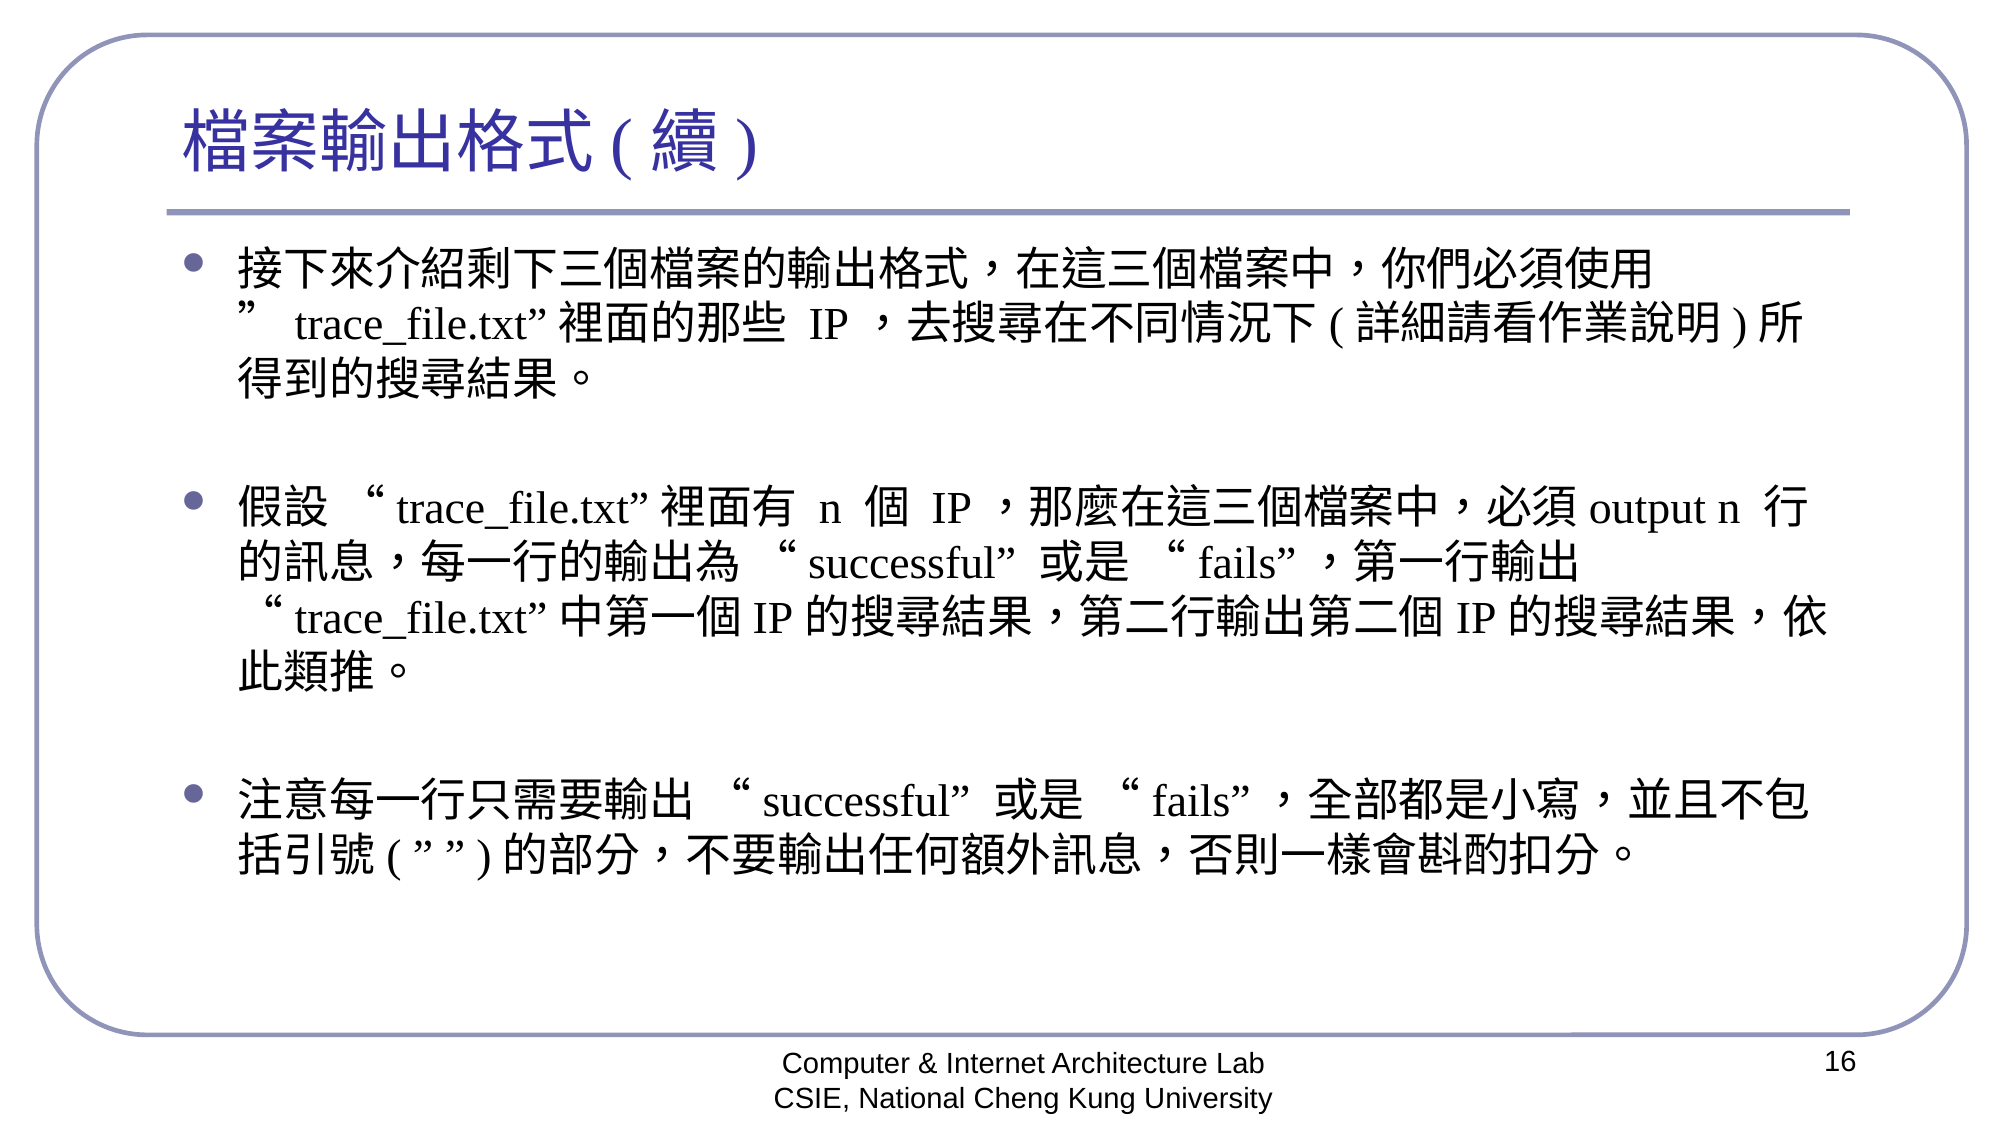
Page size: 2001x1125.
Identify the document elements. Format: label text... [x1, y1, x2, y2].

title 檔案輸出格式(續) [166, 89, 1851, 188]
slide_number 16 [1731, 1034, 1949, 1111]
footer Computer & Internet Architecture Lab CSIE, National Cheng Kung University [590, 1036, 1458, 1112]
list 接下來介紹剩下三個檔案的輸出格式，在這三個檔案中，你們必須使用 ”trace_file.txt”裡面的那些 IP，去搜尋在不同情況下(詳細請看作業說明)所得到的搜尋結果。 假設 “trace_file.txt”裡面有 n 個 IP，那麼在這三個檔案中，必須output n 行的訊息，每一行的輸出為 “successful” 或是 “fails”，第一行輸出 “trace_file.txt”中第一個IP的搜尋結果，第二行輸出第二個IP的搜尋結果，依此類推。 注意每一行只需要輸出 “successful” 或是 “fails”，全部都是小寫，並且不包括引號( ” ” )的部分，不要輸出任何額外訊息，否則一樣會斟酌扣分。 [166, 231, 1851, 976]
